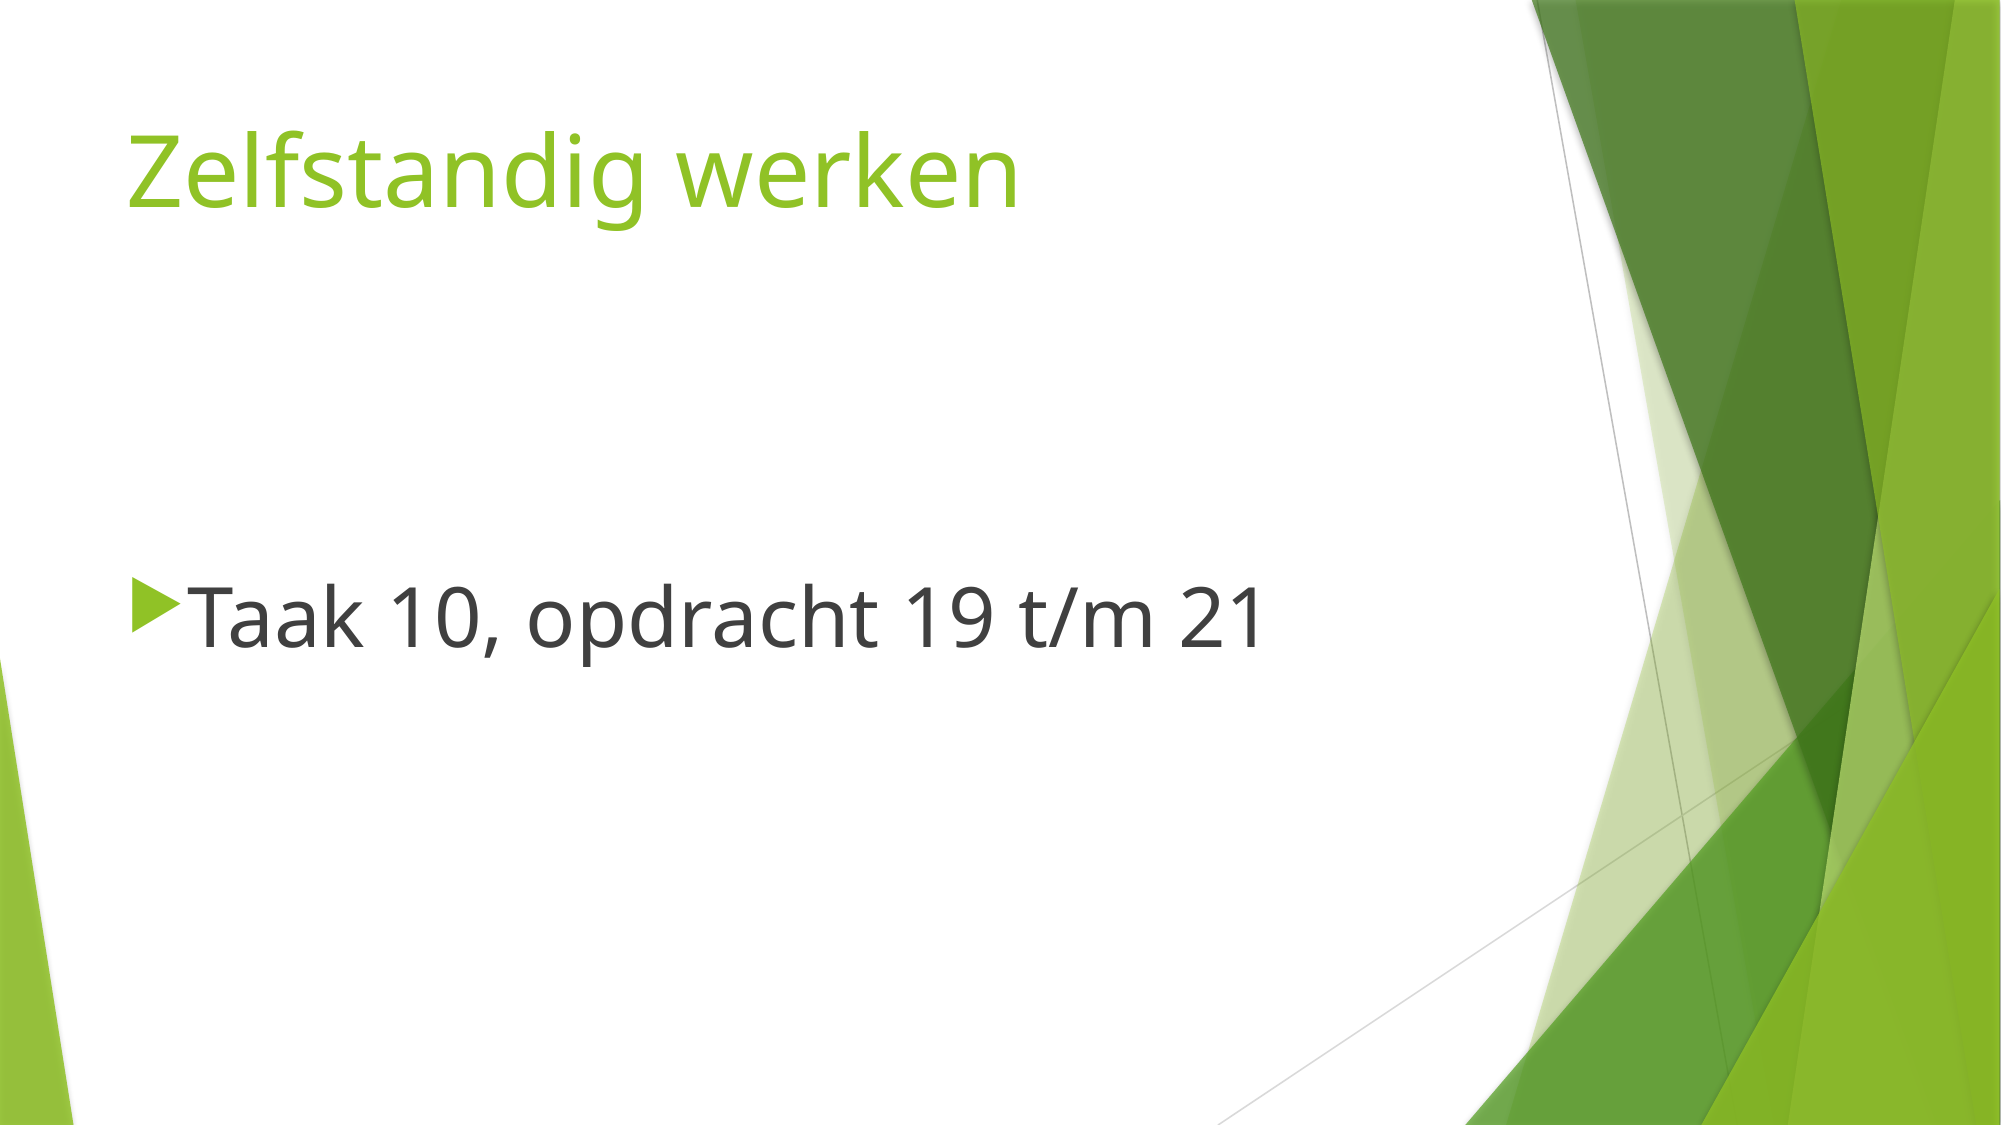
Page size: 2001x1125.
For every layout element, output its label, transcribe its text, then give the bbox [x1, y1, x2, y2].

title Zelfstandig werken [111, 99, 1522, 317]
list Taak 10, opdracht 19 t/m 21 [111, 354, 1522, 992]
